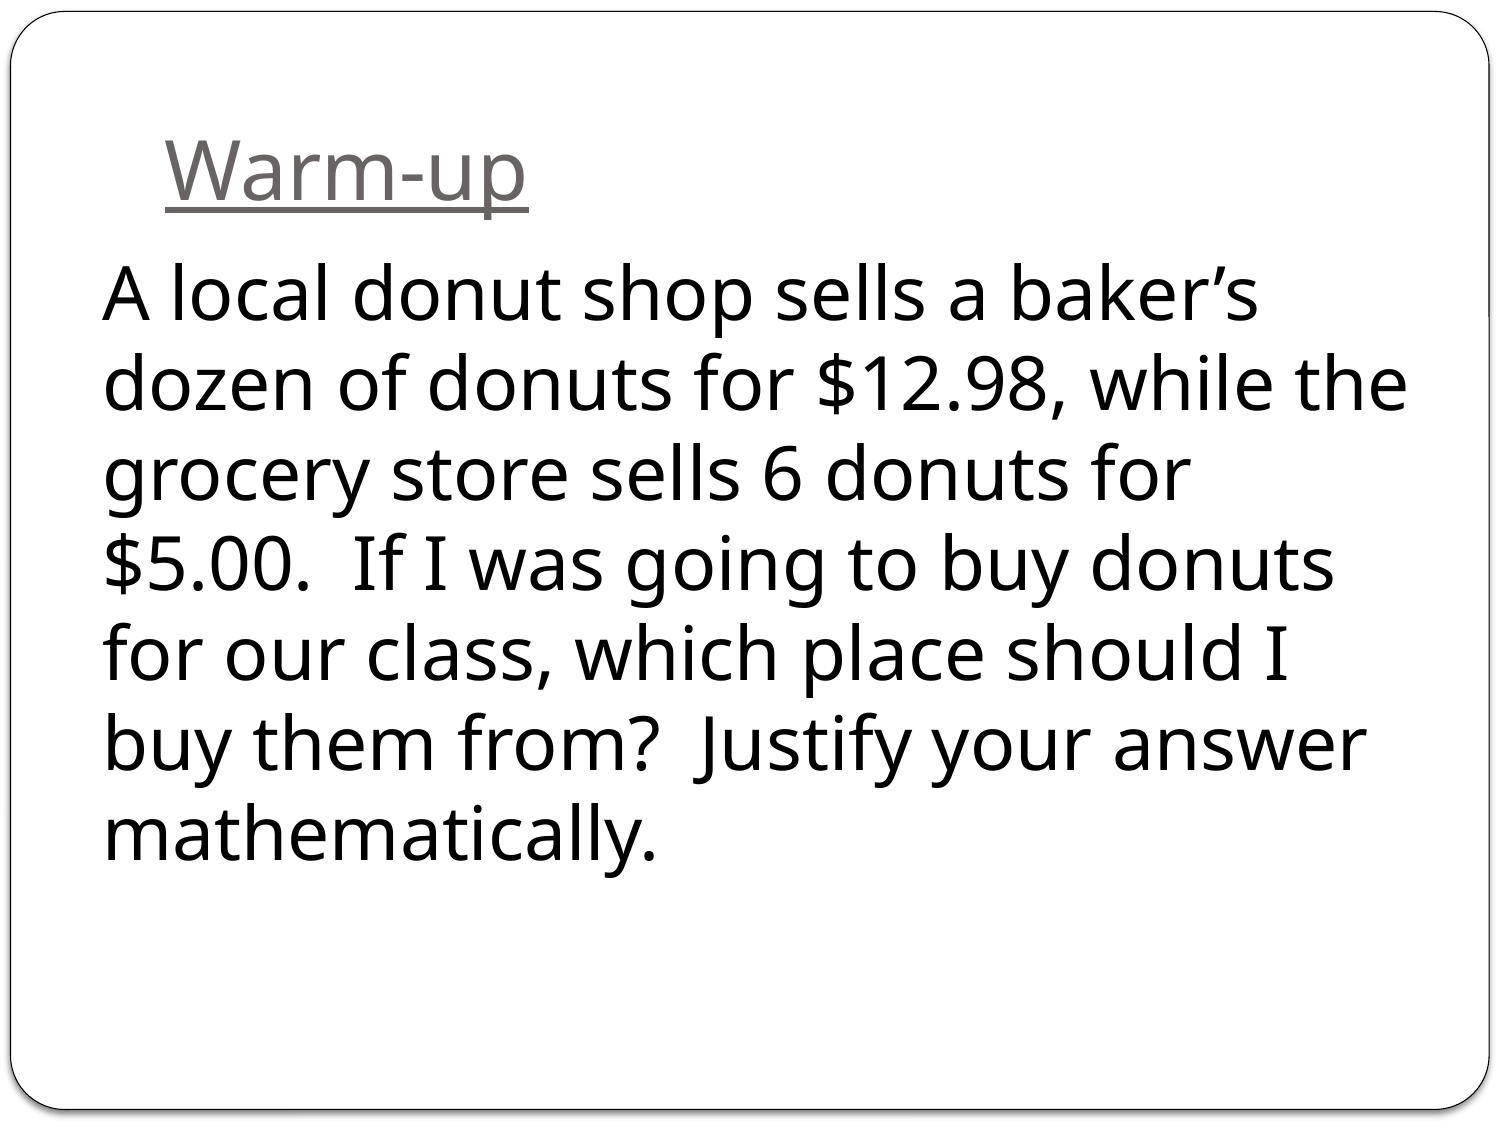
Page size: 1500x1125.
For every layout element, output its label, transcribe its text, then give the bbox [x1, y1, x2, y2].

list A local donut shop sells a baker’s dozen of donuts for $12.98, while the grocery store sells 6 donuts for $5.00. If I was going to buy donuts for our class, which place should I buy them from? Justify your answer mathematically. [87, 237, 1438, 988]
title Warm-up [150, 45, 1425, 233]
